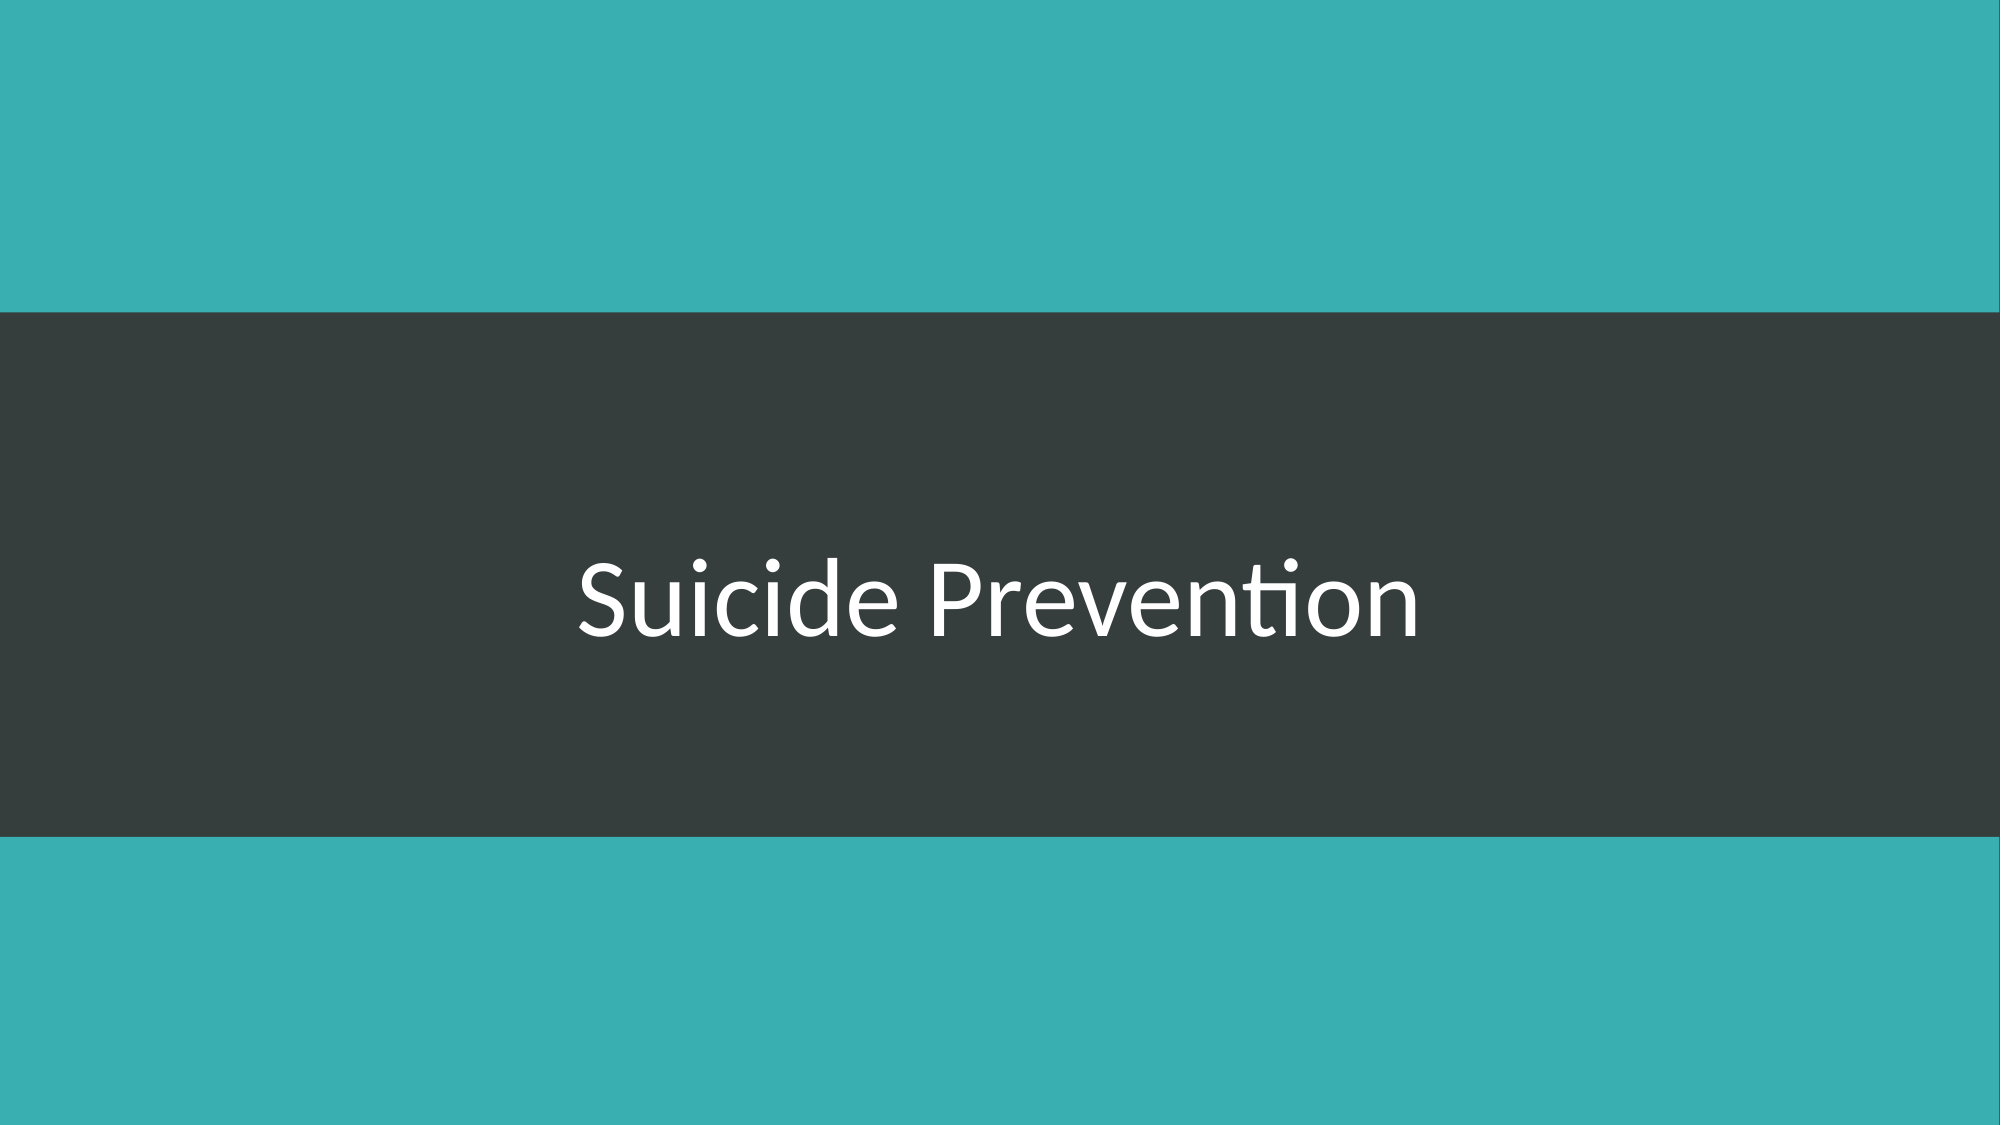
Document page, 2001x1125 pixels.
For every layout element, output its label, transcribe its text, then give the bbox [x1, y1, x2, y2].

title Suicide Prevention [212, 504, 1788, 668]
